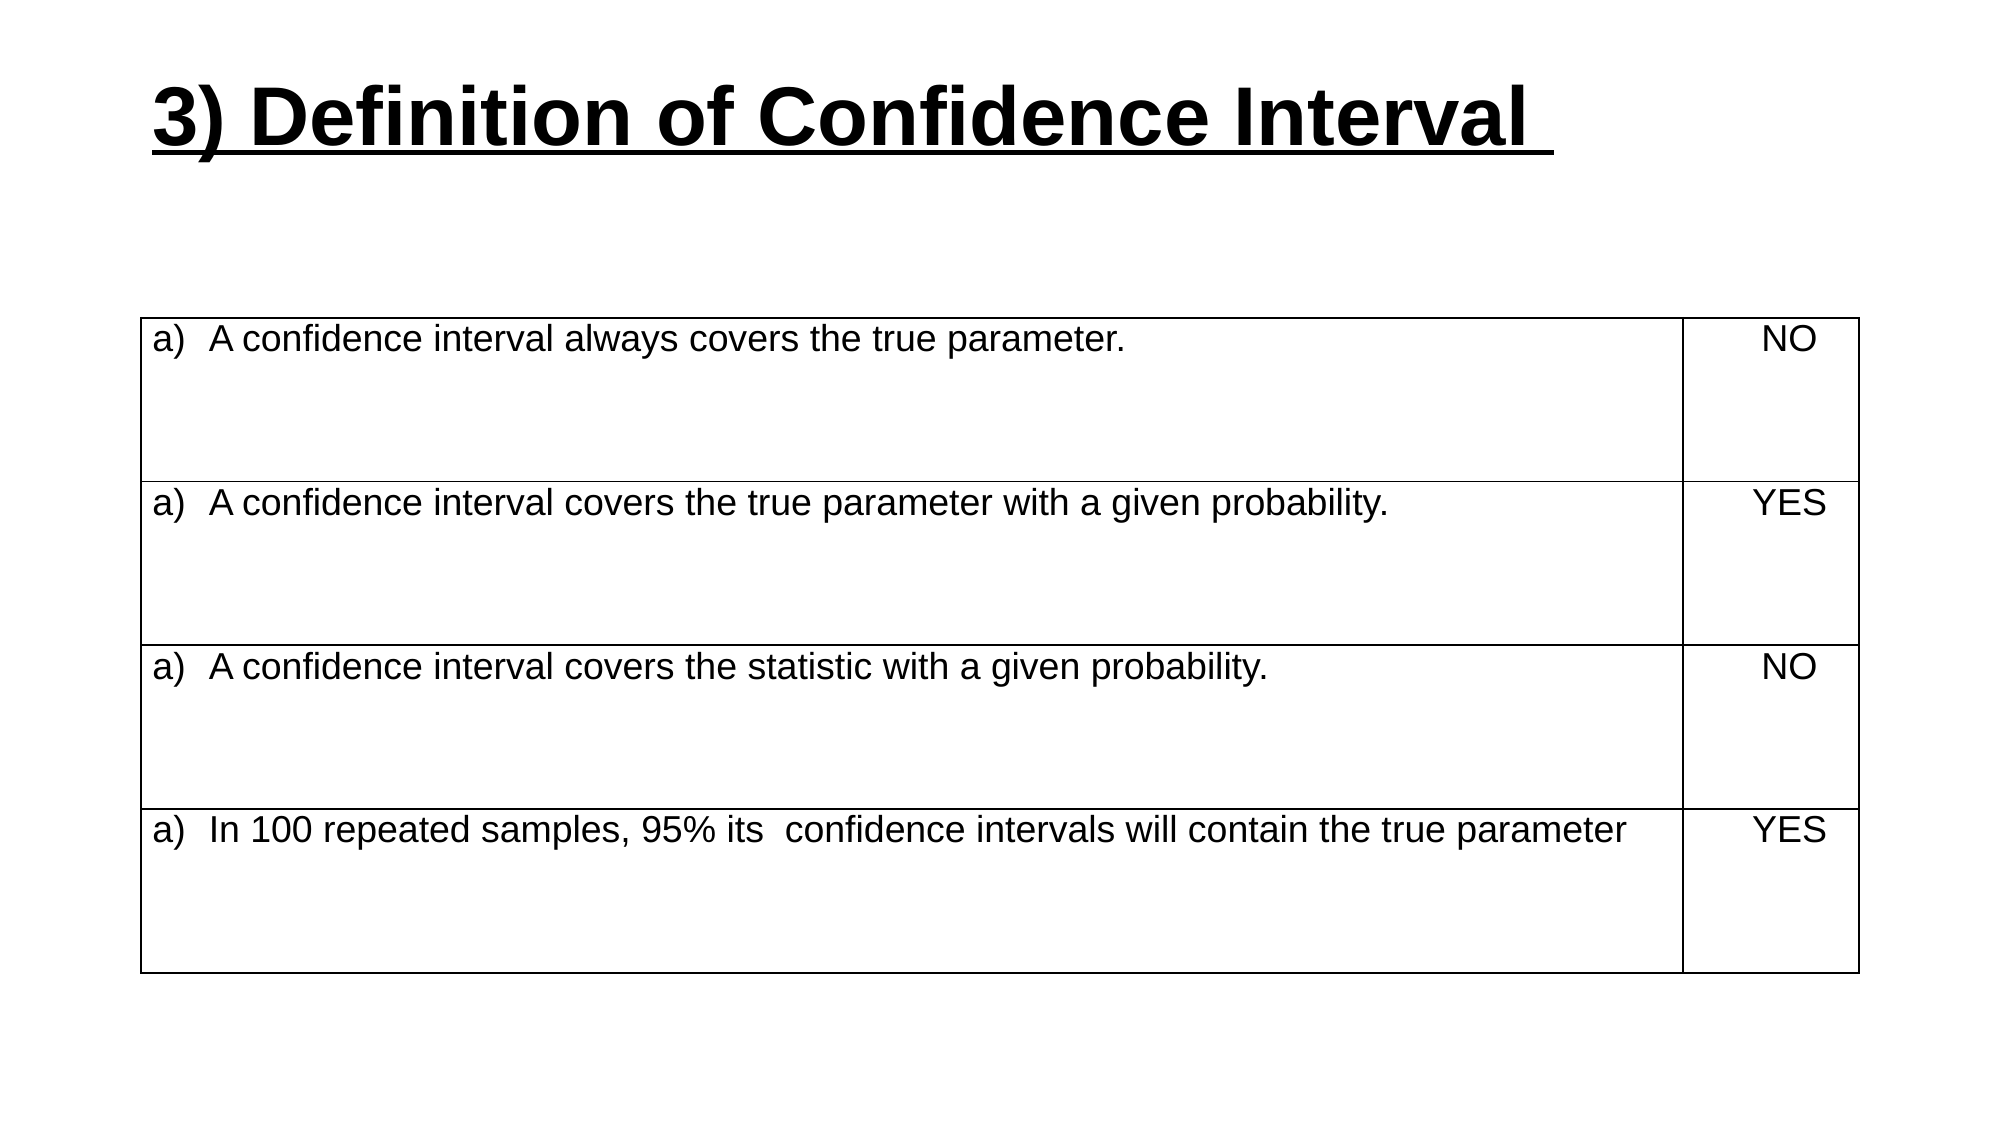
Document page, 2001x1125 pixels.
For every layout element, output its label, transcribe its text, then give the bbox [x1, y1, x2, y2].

table_header A confidence interval always covers the true parameter. [142, 319, 1682, 481]
table_cell YES [1684, 810, 1858, 972]
table_header NO [1684, 319, 1858, 481]
table_cell In 100 repeated samples, 95% its confidence intervals will contain the true parameter [142, 810, 1682, 972]
table_cell NO [1684, 646, 1858, 808]
title 3) Definition of Confidence Interval [137, 59, 1863, 278]
table_cell YES [1684, 482, 1858, 644]
table_cell A confidence interval covers the true parameter with a given probability. [142, 482, 1682, 644]
table_cell A confidence interval covers the statistic with a given probability. [142, 646, 1682, 808]
